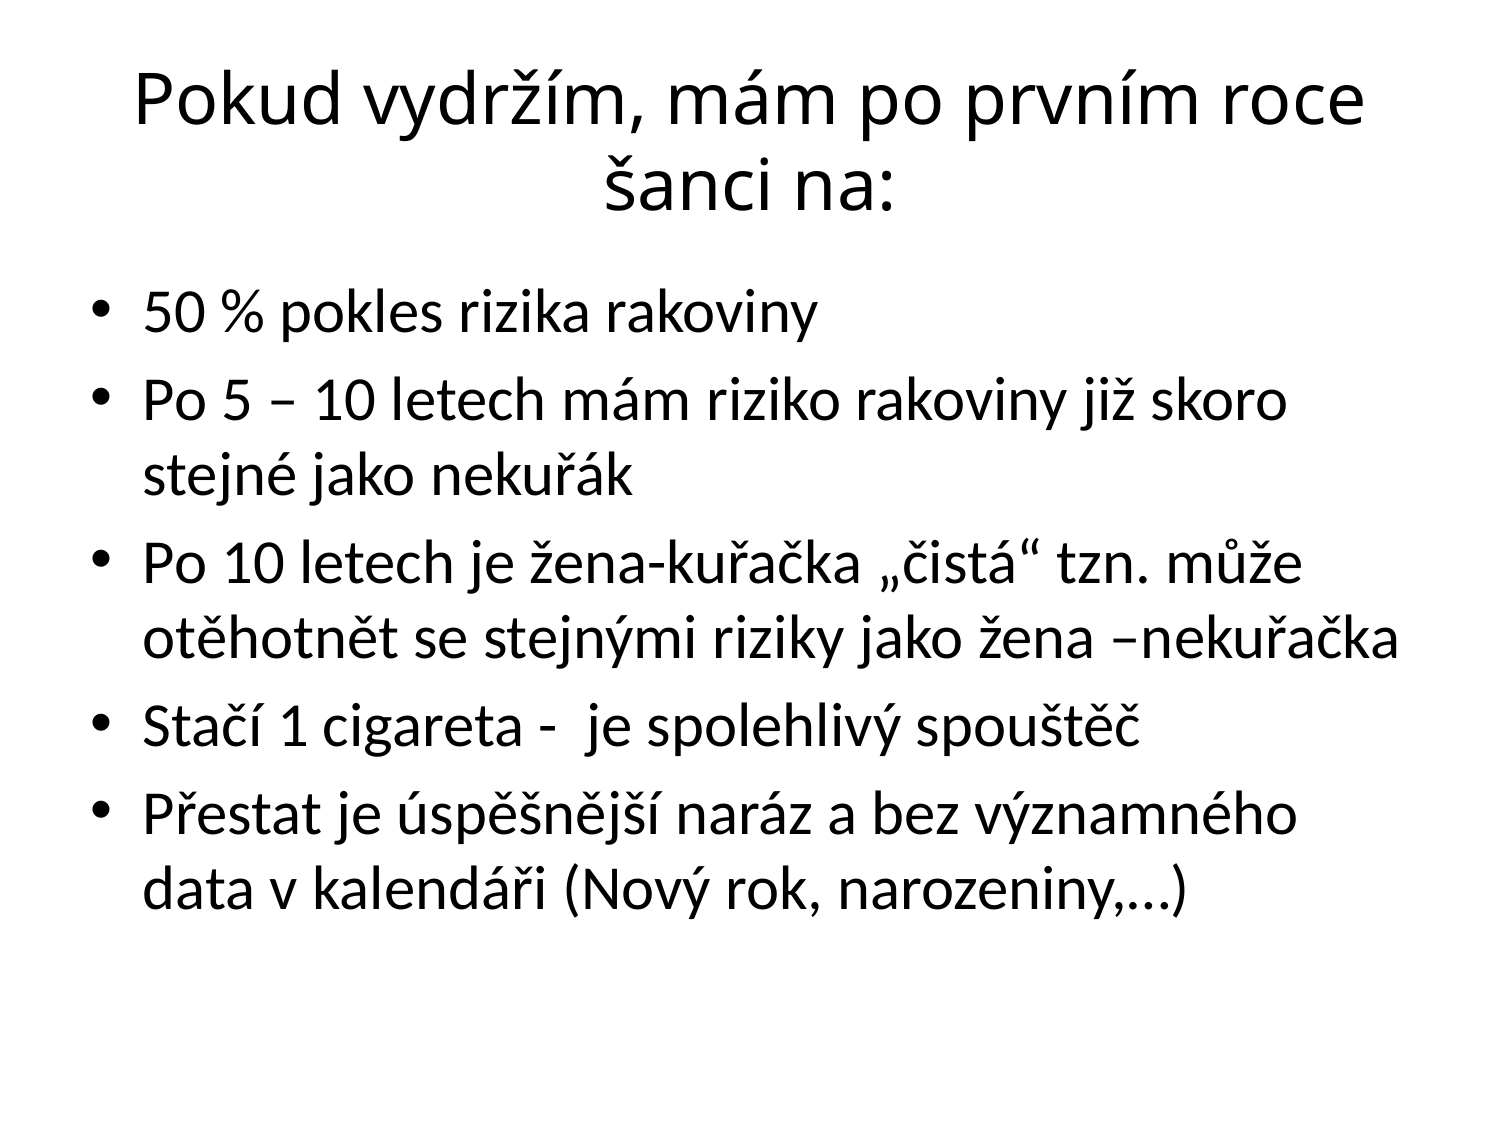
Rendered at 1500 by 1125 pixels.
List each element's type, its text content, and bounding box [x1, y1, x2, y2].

list 50 % pokles rizika rakoviny Po 5 – 10 letech mám riziko rakoviny již skoro stejné jako nekuřák Po 10 letech je žena-kuřačka „čistá“ tzn. může otěhotnět se stejnými riziky jako žena –nekuřačka Stačí 1 cigareta - je spolehlivý spouštěč Přestat je úspěšnější naráz a bez významného data v kalendáři (Nový rok, narozeniny,…) [75, 262, 1425, 1005]
title Pokud vydržím, mám po prvním roce šanci na: [75, 45, 1425, 233]
